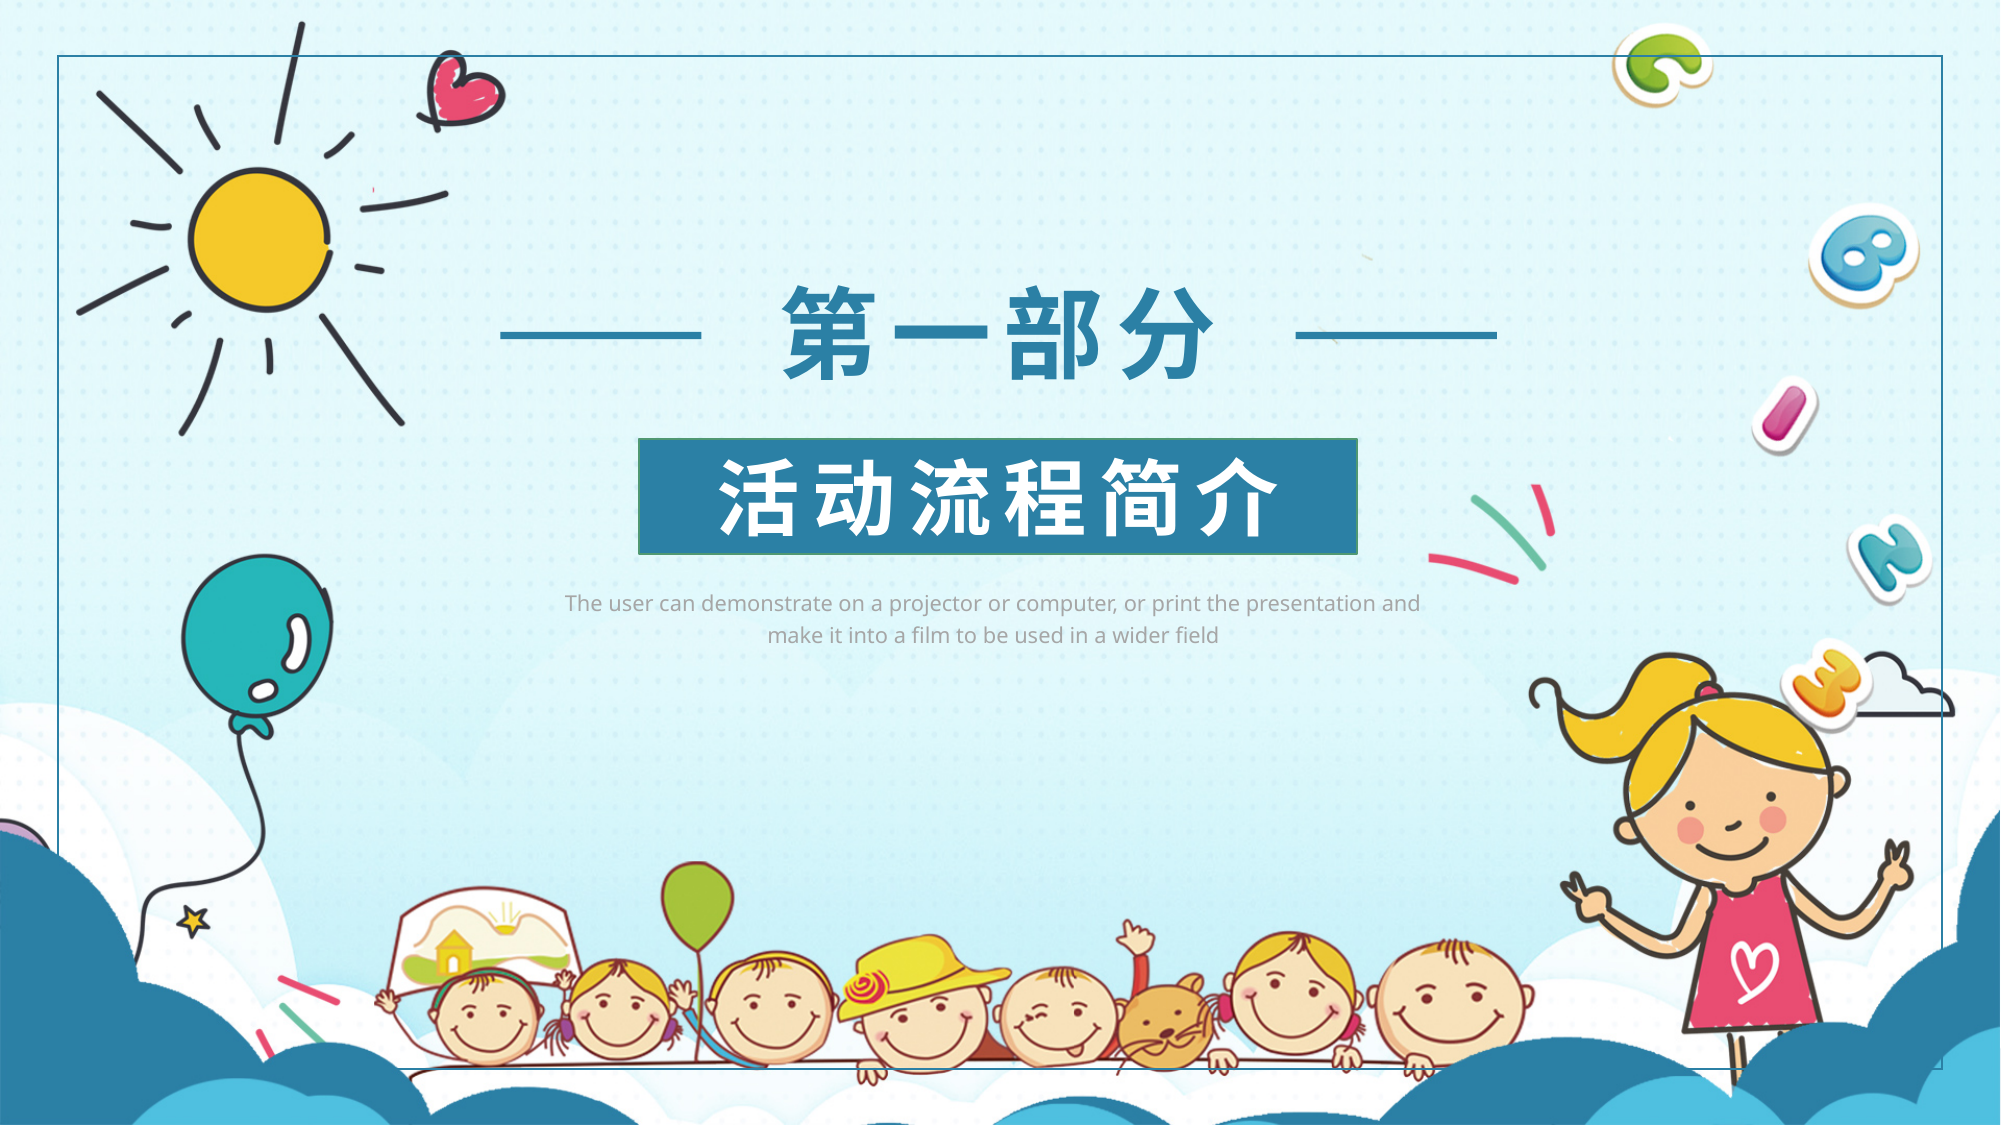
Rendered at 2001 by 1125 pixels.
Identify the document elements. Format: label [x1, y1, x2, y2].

picture [0, 0, 2001, 1125]
text_box [500, 264, 1497, 401]
